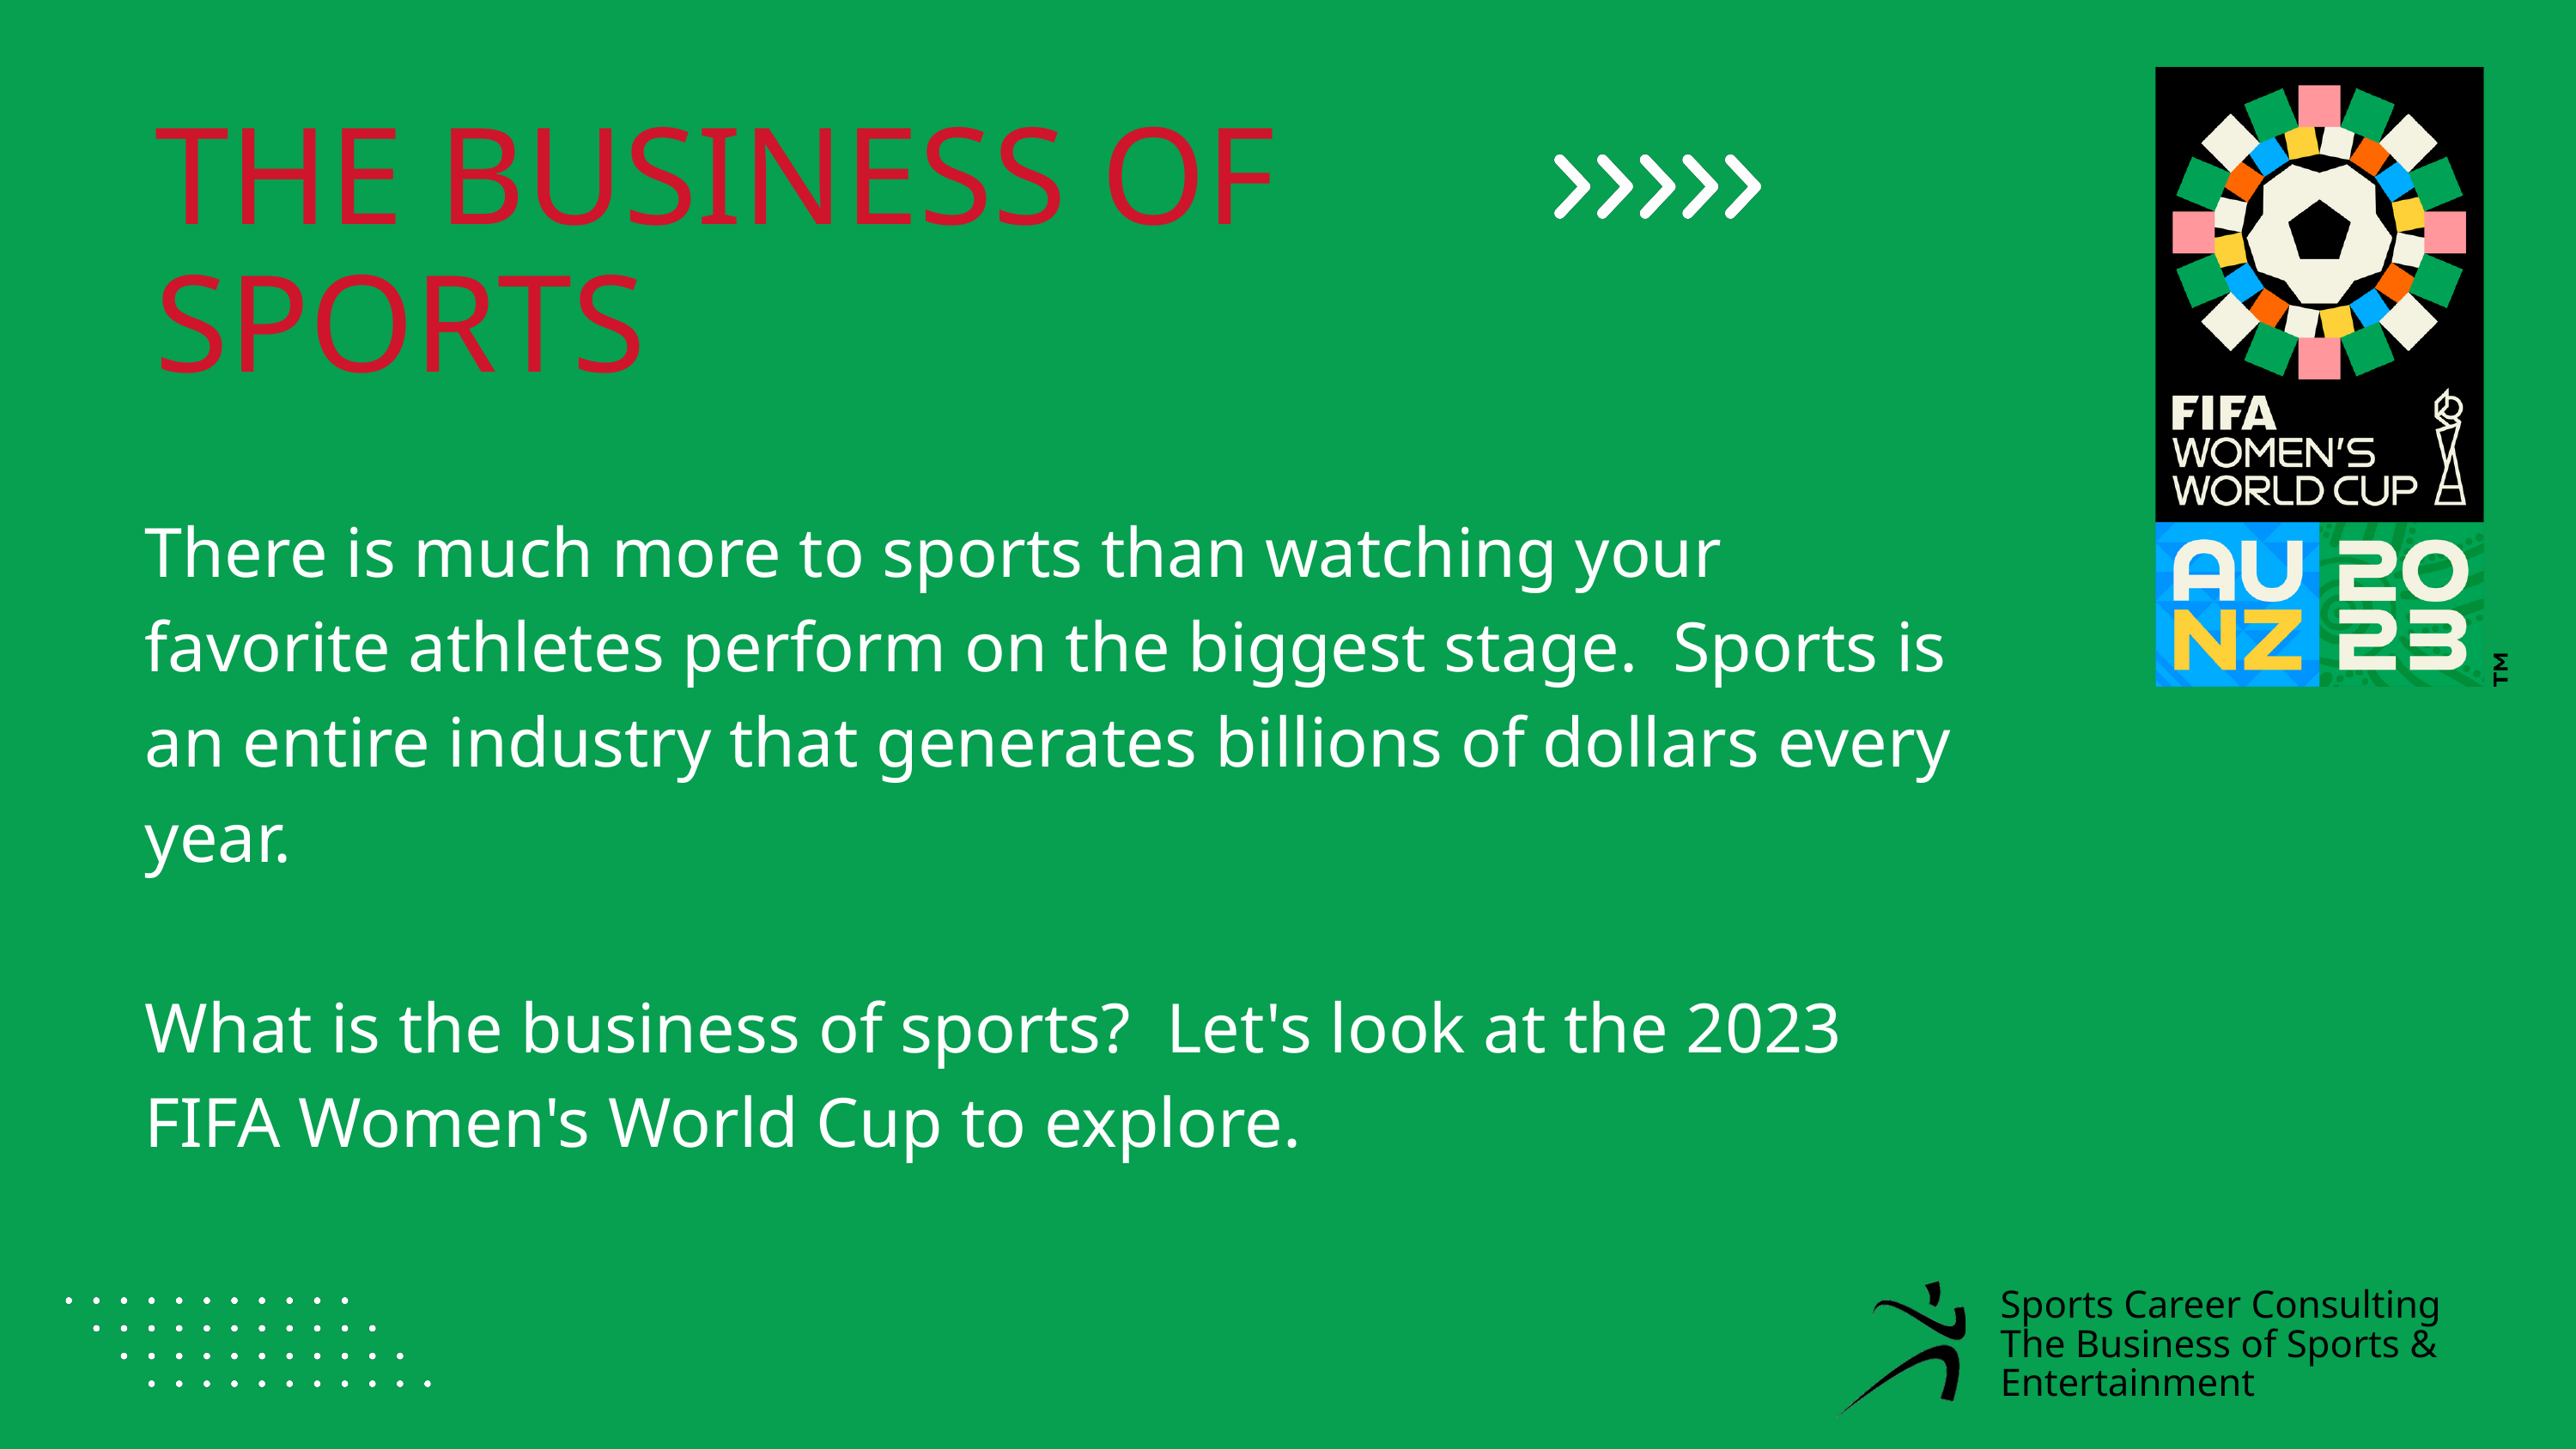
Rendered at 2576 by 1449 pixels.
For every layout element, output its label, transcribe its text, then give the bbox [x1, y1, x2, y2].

text_box [2129, 67, 2508, 687]
text_box [65, 1297, 431, 1387]
text_box Sports Career Consulting The Business of Sports & Entertainment [2000, 1286, 2508, 1404]
text_box [1836, 1281, 1966, 1418]
text_box THE BUSINESS OF SPORTS [155, 103, 1288, 399]
text_box There is much more to sports than watching your favorite athletes perform on the biggest stage. Sports is an entire industry that generates billions of dollars every year. What is the business of sports? Let's look at the 2023 FIFA Women's World Cup to explore. [144, 495, 1966, 1161]
text_box [1553, 154, 1762, 219]
